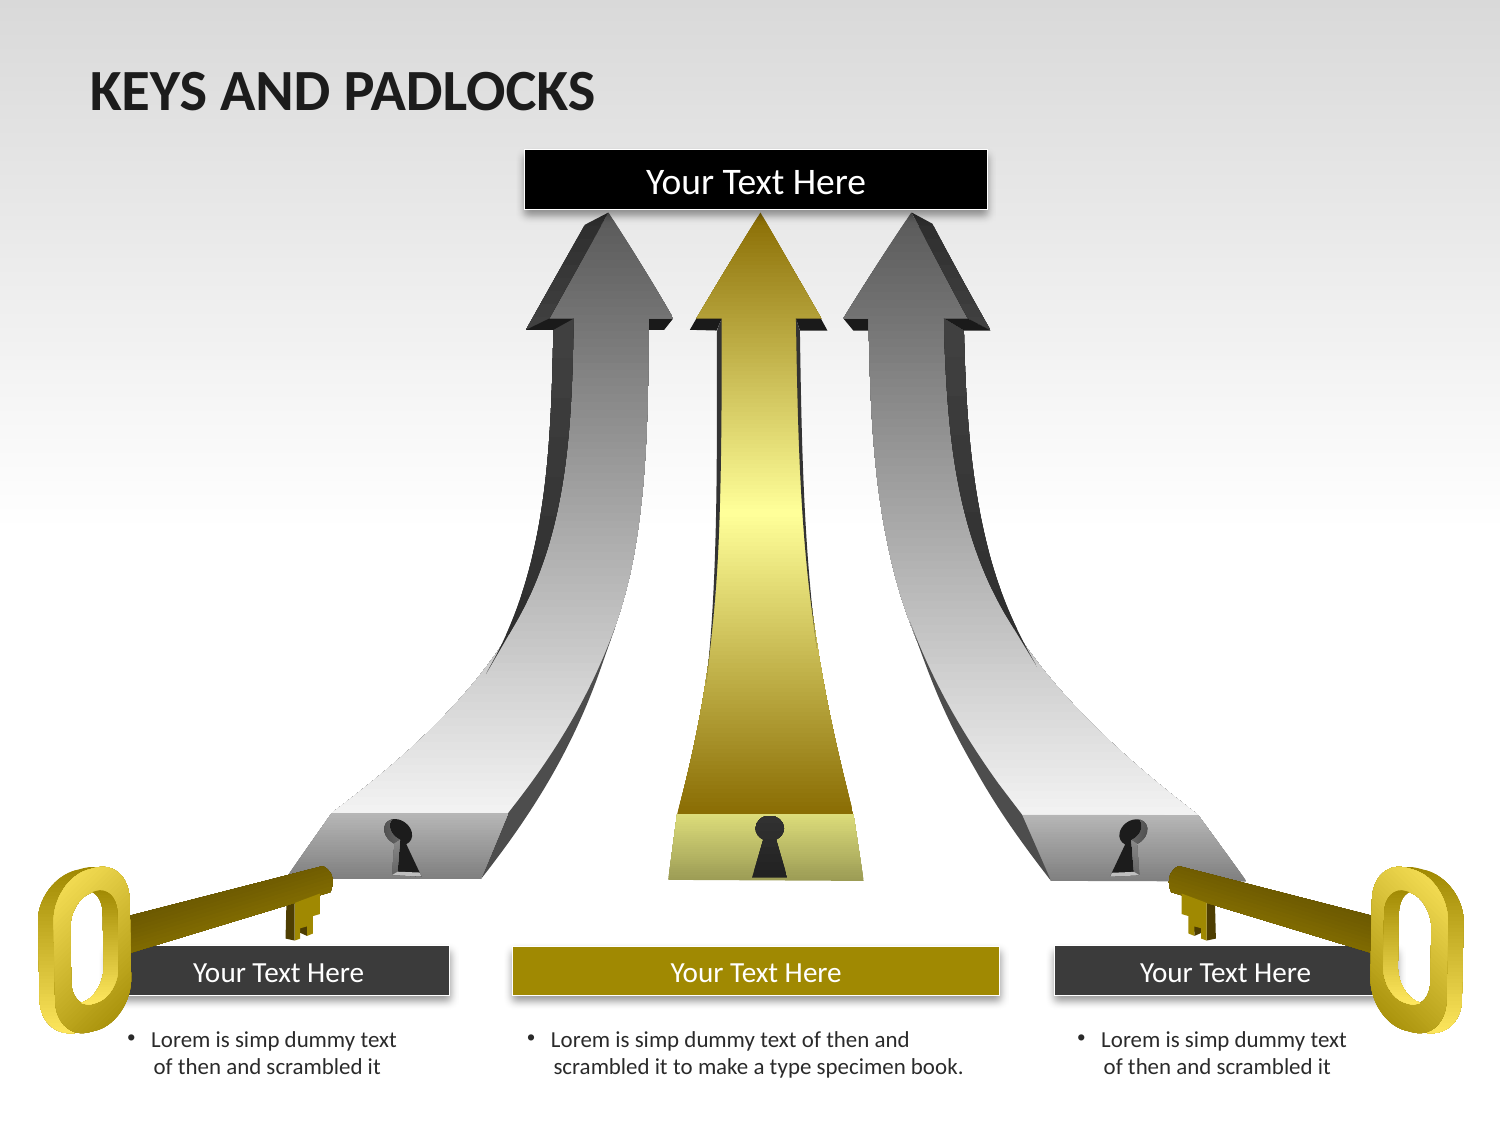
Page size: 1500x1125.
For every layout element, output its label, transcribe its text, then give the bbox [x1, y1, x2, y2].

text_box Lorem is simp dummy text of then and scrambled it [112, 1016, 450, 1087]
text_box Lorem is simp dummy text of then and scrambled it to make a type specimen book. [512, 1016, 1038, 1087]
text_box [384, 816, 422, 881]
text_box Lorem is simp dummy text of then and scrambled it [1062, 1016, 1400, 1087]
text_box Your Text Here [343, 945, 450, 996]
text_box KEYS AND PADLOCKS [74, 37, 838, 138]
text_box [1110, 816, 1148, 881]
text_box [1162, 862, 1465, 1038]
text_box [284, 212, 1248, 882]
text_box Your Text Here [1054, 945, 1157, 996]
text_box Your Text Here [512, 946, 1000, 996]
text_box Your Text Here [524, 149, 988, 210]
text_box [37, 862, 340, 1038]
